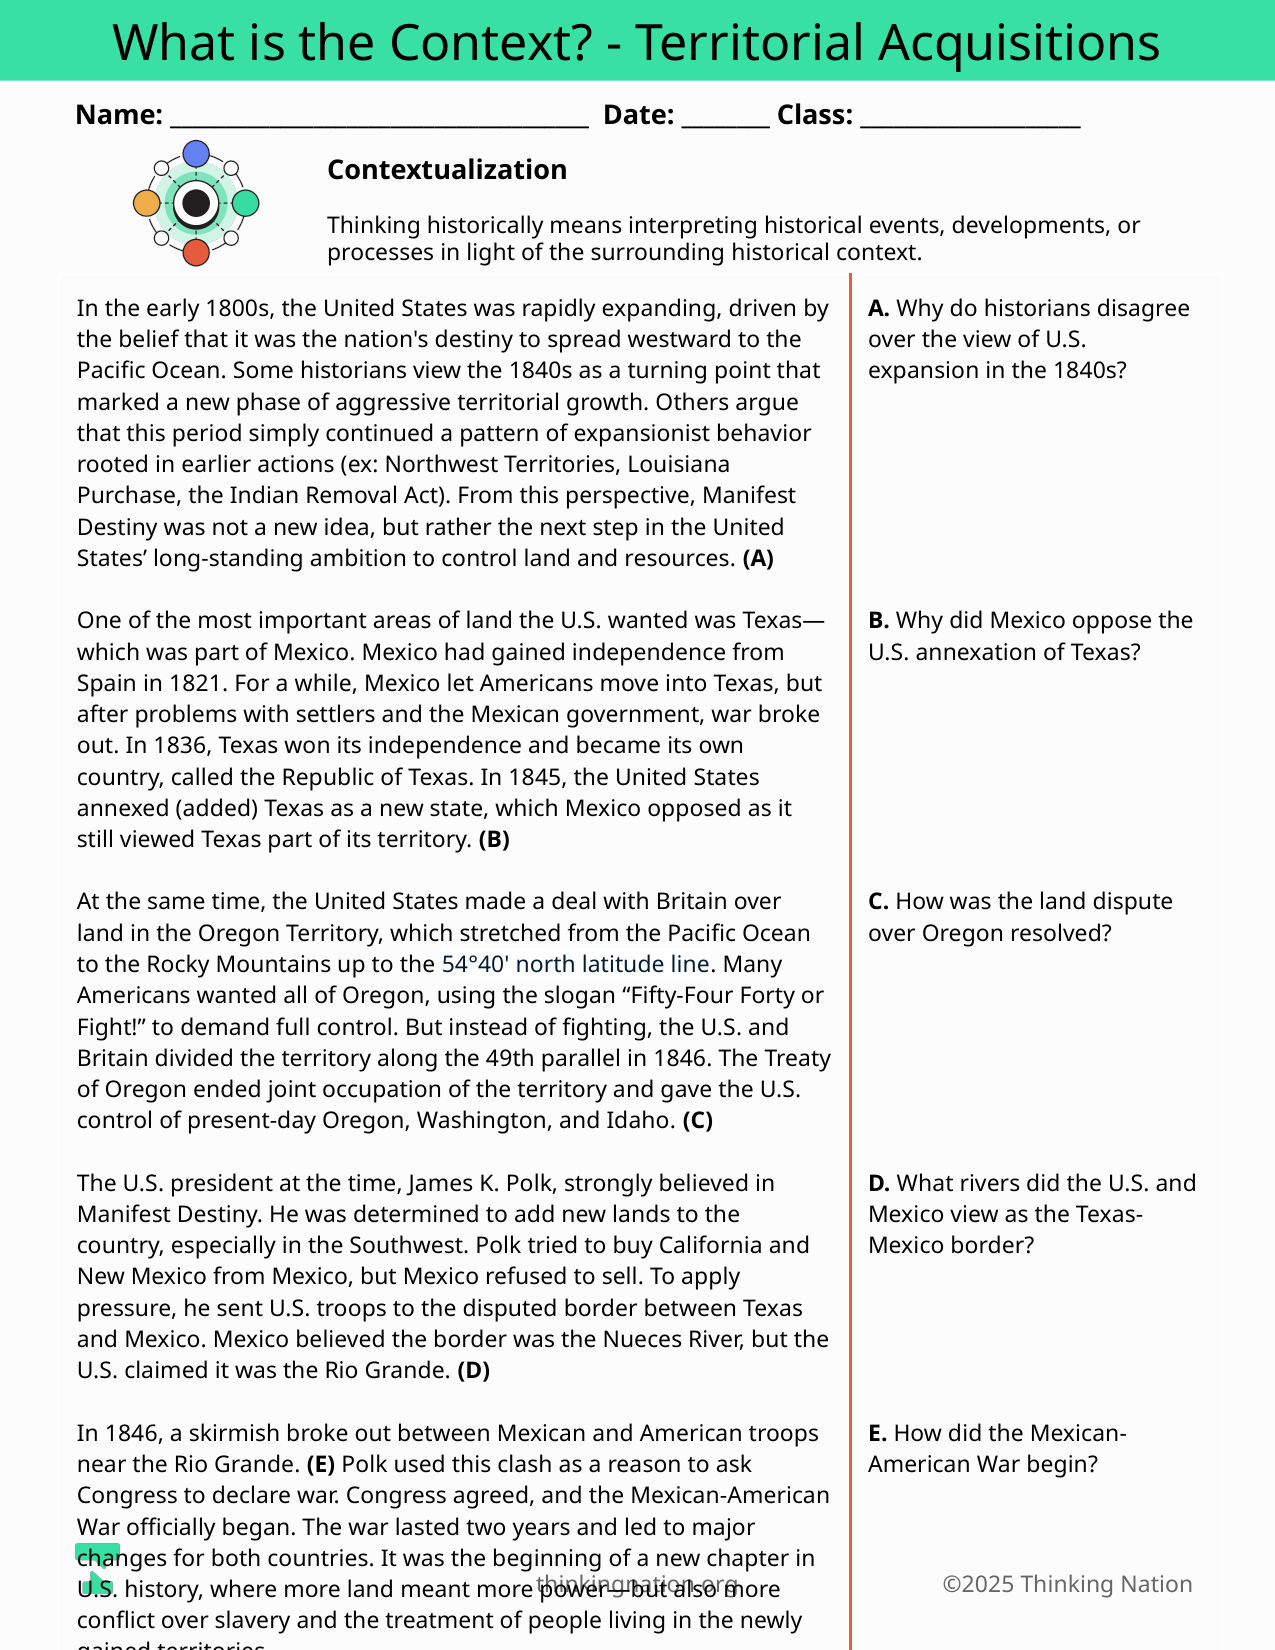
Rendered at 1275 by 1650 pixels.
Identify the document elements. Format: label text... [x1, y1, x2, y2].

text_box What is the Context? - Territorial Acquisitions [0, 0, 1275, 81]
text_box Contextualization Thinking historically means interpreting historical events, developments, or processes in light of the surrounding historical context. [308, 144, 1201, 262]
text_box Name: ______________________________________ Date: ________ Class: ____________________ [58, 81, 1275, 144]
picture [113, 120, 279, 286]
picture [62, 1533, 133, 1604]
table_header In the early 1800s, the United States was rapidly expanding, driven by the belief that it was the nation's destiny to spread westward to the Pacific Ocean. Some historians view the 1840s as a turning point that marked a new phase of aggressive territorial growth. Others argue that this period simply continued a pattern of expansionist behavior rooted in earlier actions (ex: Northwest Territories, Louisiana Purchase, the Indian Removal Act). From this perspective, Manifest Destiny was not a new idea, but rather the next step in the United States’ long-standing ambition to control land and resources. (A) One of the most important areas of land the U.S. wanted was Texas—which was part of Mexico. Mexico had gained independence from Spain in 1821. For a while, Mexico let Americans move into Texas, but after problems with settlers and the Mexican government, war broke out. In 1836, Texas won its independence and became its own country, called the Republic of Texas. In 1845, the United States annexed (added) Texas as a new state, which Mexico opposed as it still viewed Texas part of its territory. (B) At the same time, the United States made a deal with Britain over land in the Oregon Territory, which stretched from the Pacific Ocean to the Rocky Mountains up to the 54°40' north latitude line. Many Americans wanted all of Oregon, using the slogan “Fifty-Four Forty or Fight!” to demand full control. But instead of fighting, the U.S. and Britain divided the territory along the 49th parallel in 1846. The Treaty of Oregon ended joint occupation of the territory and gave the U.S. control of present-day Oregon, Washington, and Idaho. (C) The U.S. president at the time, James K. Polk, strongly believed in Manifest Destiny. He was determined to add new lands to the country, especially in the Southwest. Polk tried to buy California and New Mexico from Mexico, but Mexico refused to sell. To apply pressure, he sent U.S. troops to the disputed border between Texas and Mexico. Mexico believed the border was the Nueces River, but the U.S. claimed it was the Rio Grande. (D) In 1846, a skirmish broke out between Mexican and American troops near the Rio Grande. (E) Polk used this clash as a reason to ask Congress to declare war. Congress agreed, and the Mexican-American War officially began. The war lasted two years and led to major changes for both countries. It was the beginning of a new chapter in U.S. history, where more land meant more power—but also more conflict over slavery and the treatment of people living in the newly gained territories. [60, 275, 849, 1650]
table_header A. Why do historians disagree over the view of U.S. expansion in the 1840s? B. Why did Mexico oppose the U.S. annexation of Texas? C. How was the land dispute over Oregon resolved? D. What rivers did the U.S. and Mexico view as the Texas-Mexico border? E. How did the Mexican-American War begin? [852, 275, 1221, 1650]
